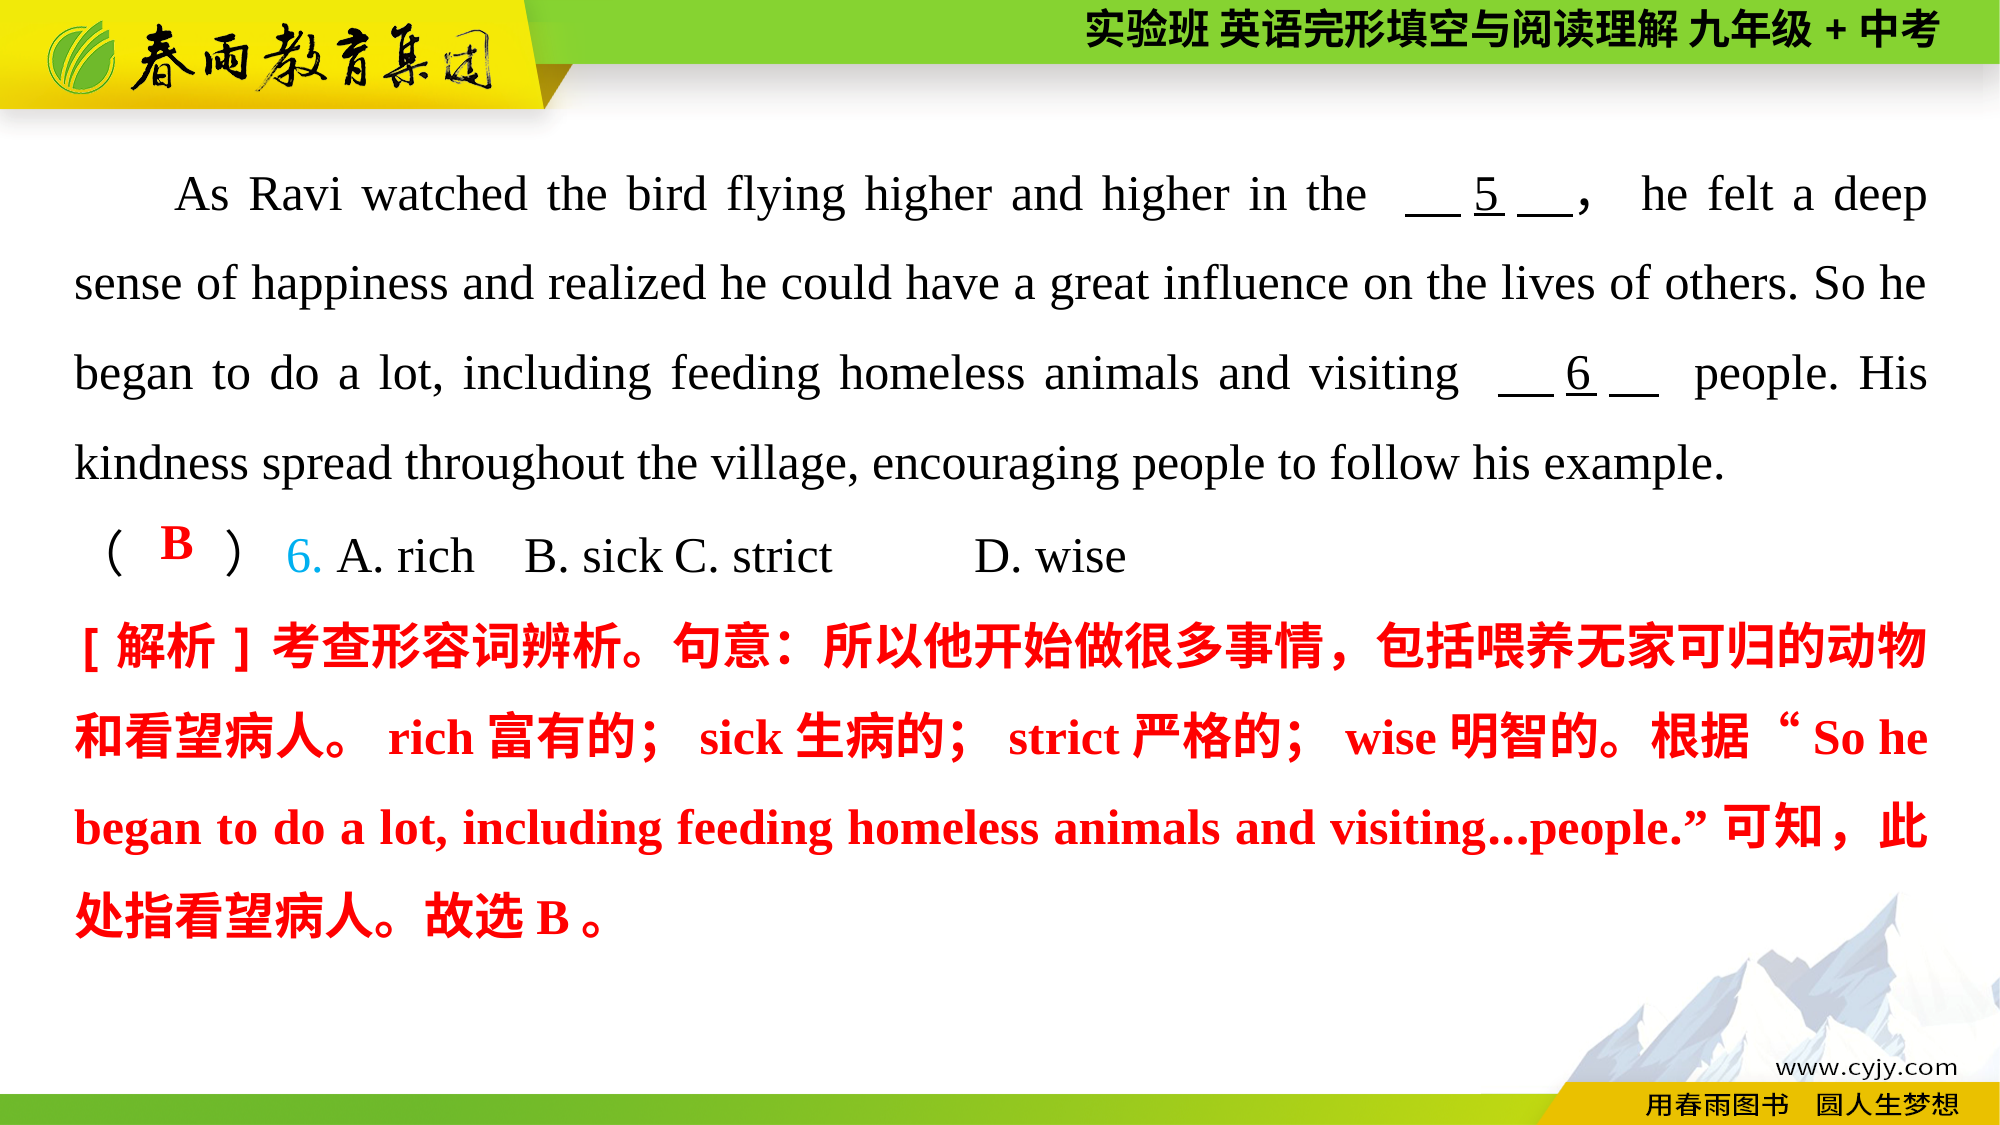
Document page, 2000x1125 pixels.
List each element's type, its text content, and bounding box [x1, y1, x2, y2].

picture [0, 0, 2000, 1125]
text_box B [145, 501, 209, 577]
text_box [解析]考查形容词辨析。句意：所以他开始做很多事情，包括喂养无家可归的动物和看望病人。rich富有的；sick生病的；strict严格的；wise明智的。根据“So he began to do a lot, including feeding homeless animals and visiting...people.”可知，此处指看望病人。故选B。 [59, 591, 1944, 952]
list As Ravi watched the bird flying higher and higher in the 5 ，he felt a deep sense of happiness and realized he could have a great influence on the lives of others. So he began to do a lot, including feeding homeless animals and visiting 6 people. His kindness spread throughout the village, encouraging people to follow his example. [59, 122, 1944, 501]
text_box （ ）6. A. rich B. sick C. strict D. wise [59, 501, 1944, 591]
